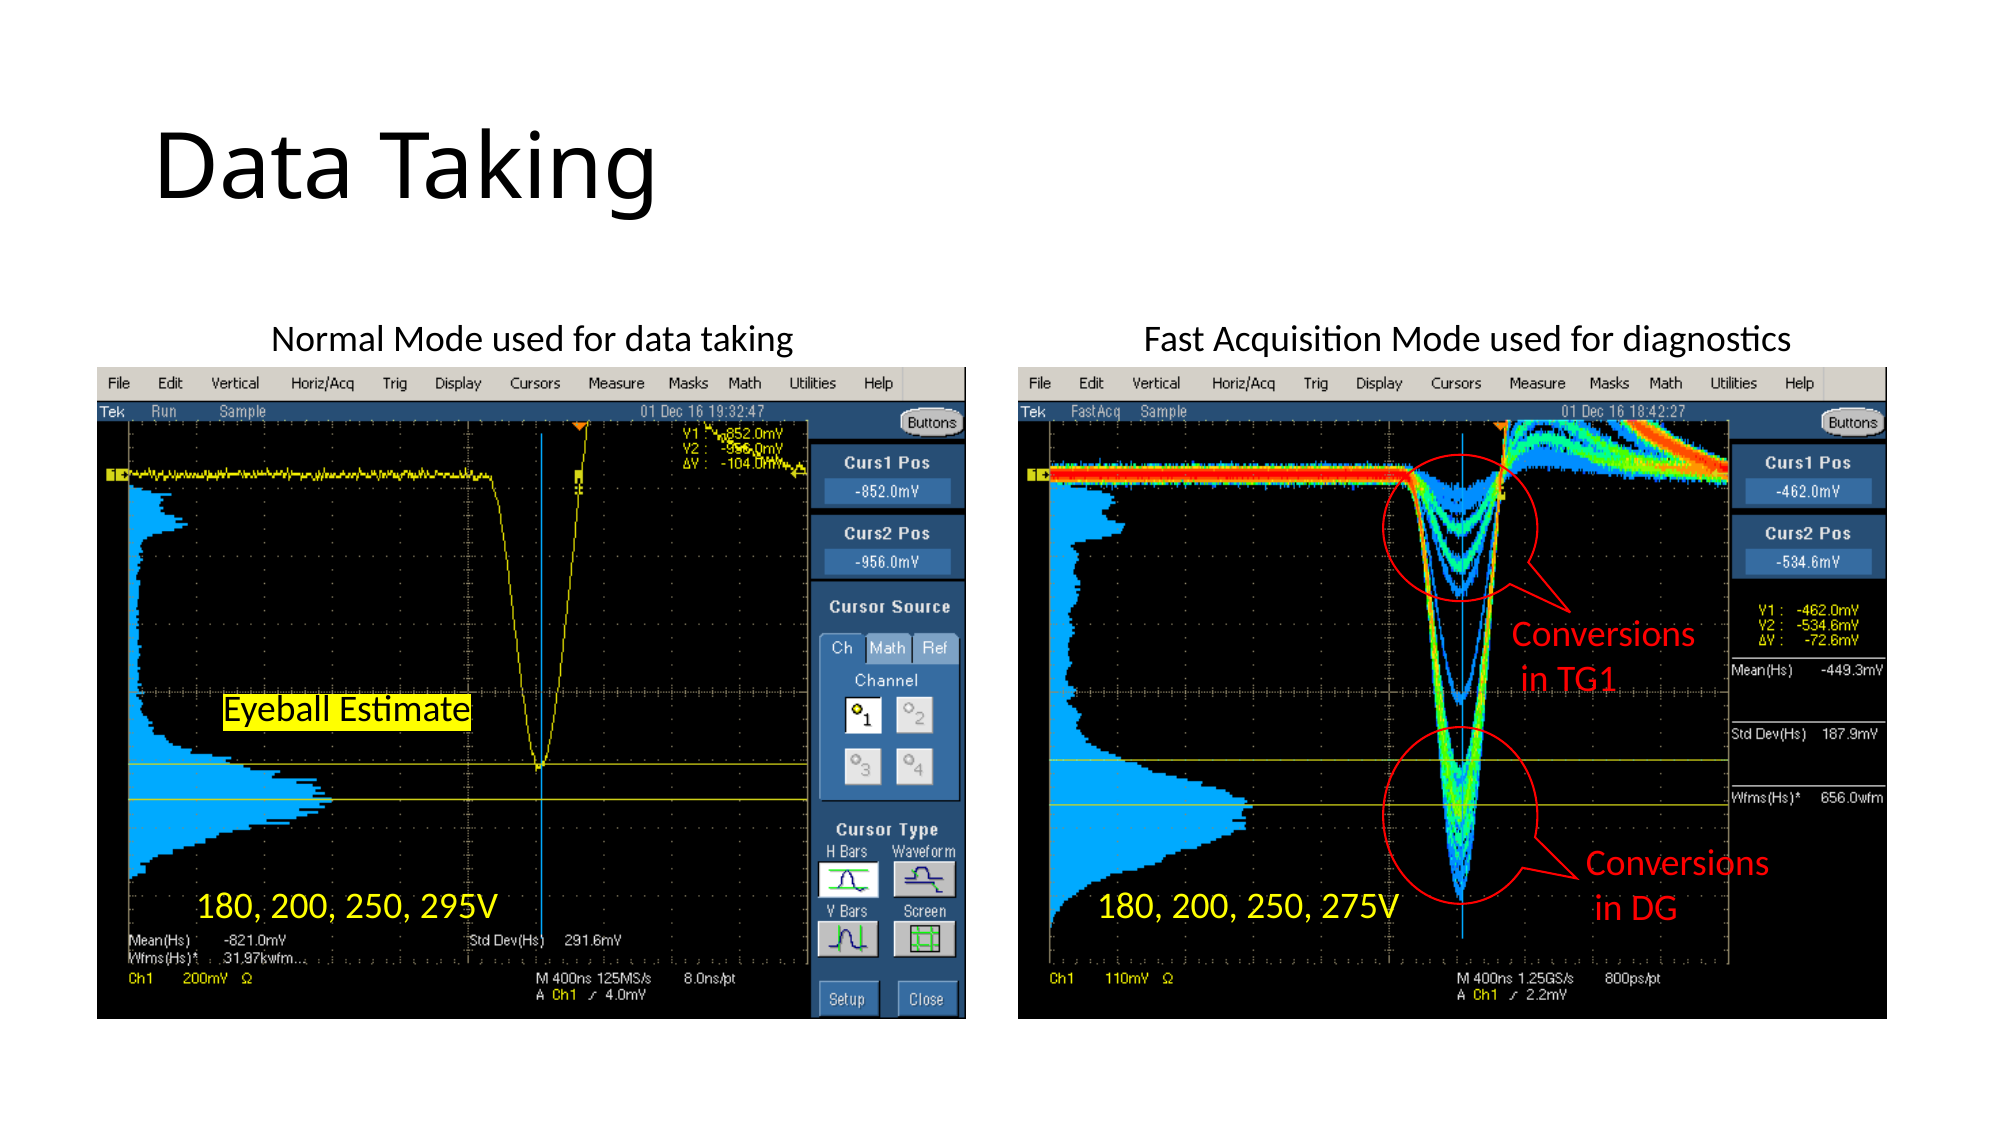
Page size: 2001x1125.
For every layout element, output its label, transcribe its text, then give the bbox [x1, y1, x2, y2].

text_box Normal Mode used for data taking [256, 307, 810, 367]
text_box Fast Acquisition Mode used for diagnostics [1129, 307, 1808, 367]
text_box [97, 367, 1887, 1019]
title Data Taking [137, 59, 1863, 278]
